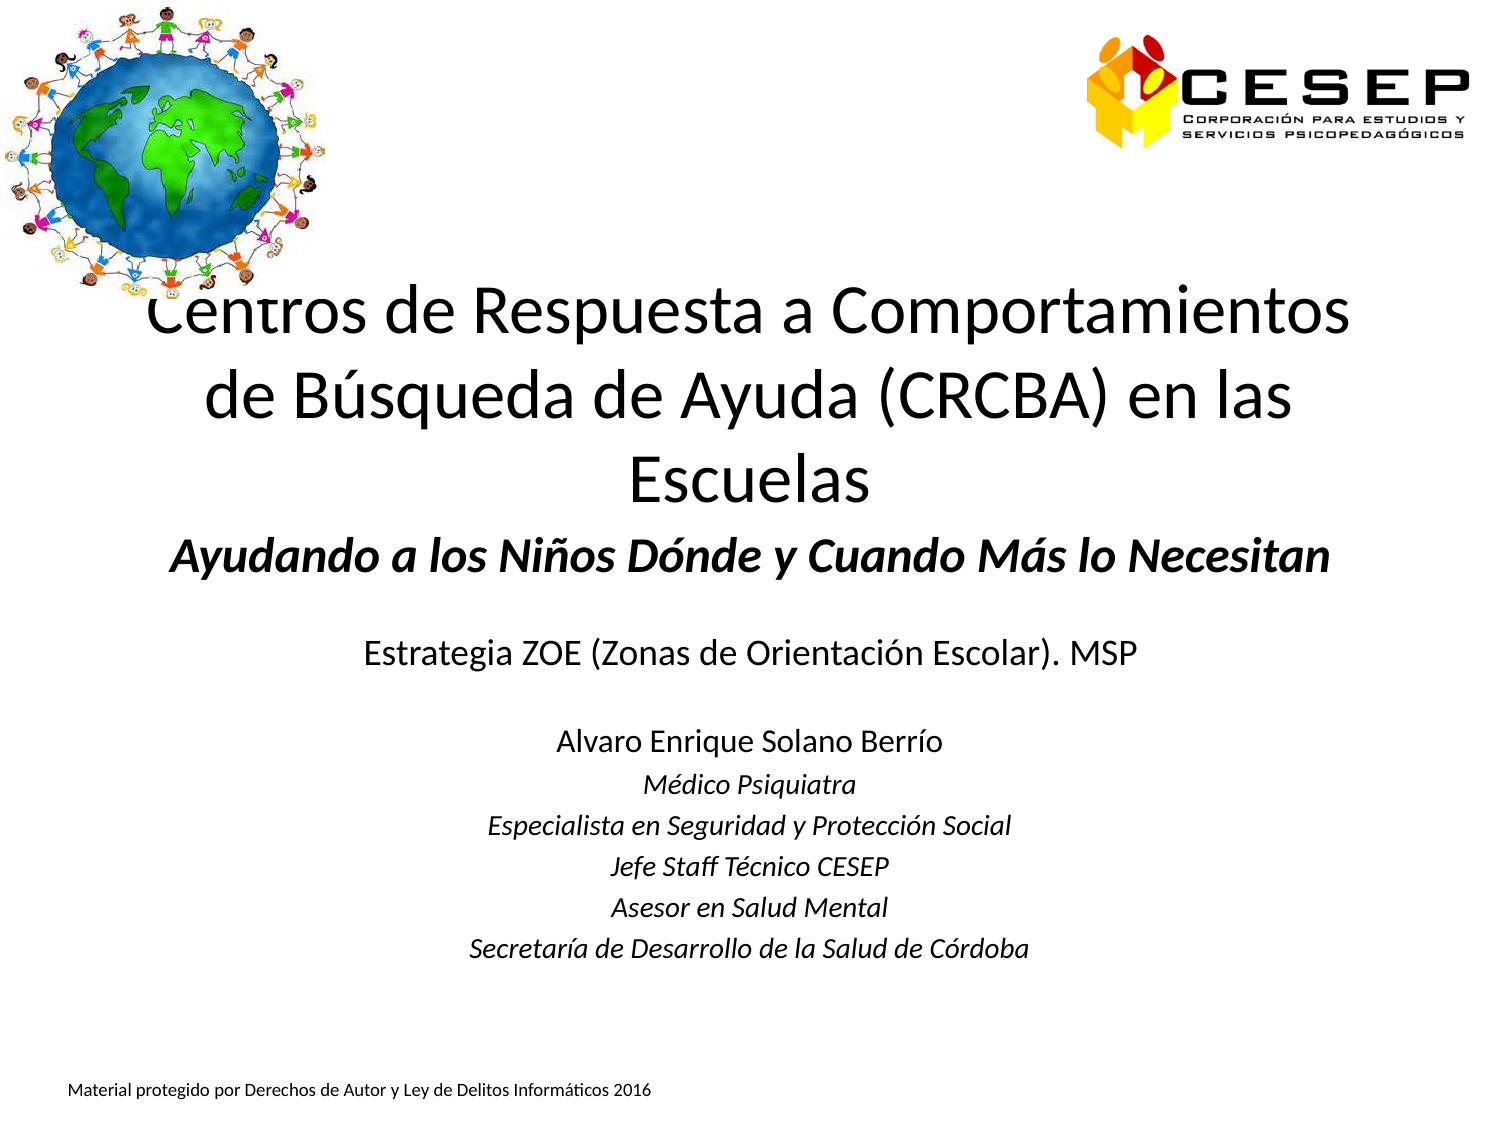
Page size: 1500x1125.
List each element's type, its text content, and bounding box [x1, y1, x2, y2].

text_box Material protegido por Derechos de Autor y Ley de Delitos Informáticos 2016 [53, 1070, 987, 1108]
text_box Centros de Respuesta a Comportamientos de Búsqueda de Ayuda (CRCBA) en las Escuelas [112, 255, 1388, 528]
text_box Ayudando a los Niños Dónde y Cuando Más lo Necesitan Estrategia ZOE (Zonas de Orientación Escolar). MSP [155, 515, 1347, 785]
picture [5, 6, 326, 300]
text_box Alvaro Enrique Solano Berrío Médico Psiquiatra Especialista en Seguridad y Protección Social Jefe Staff Técnico CESEP Asesor en Salud Mental Secretaría de Desarrollo de la Salud de Córdoba [159, 785, 1341, 1000]
picture [1086, 35, 1471, 150]
